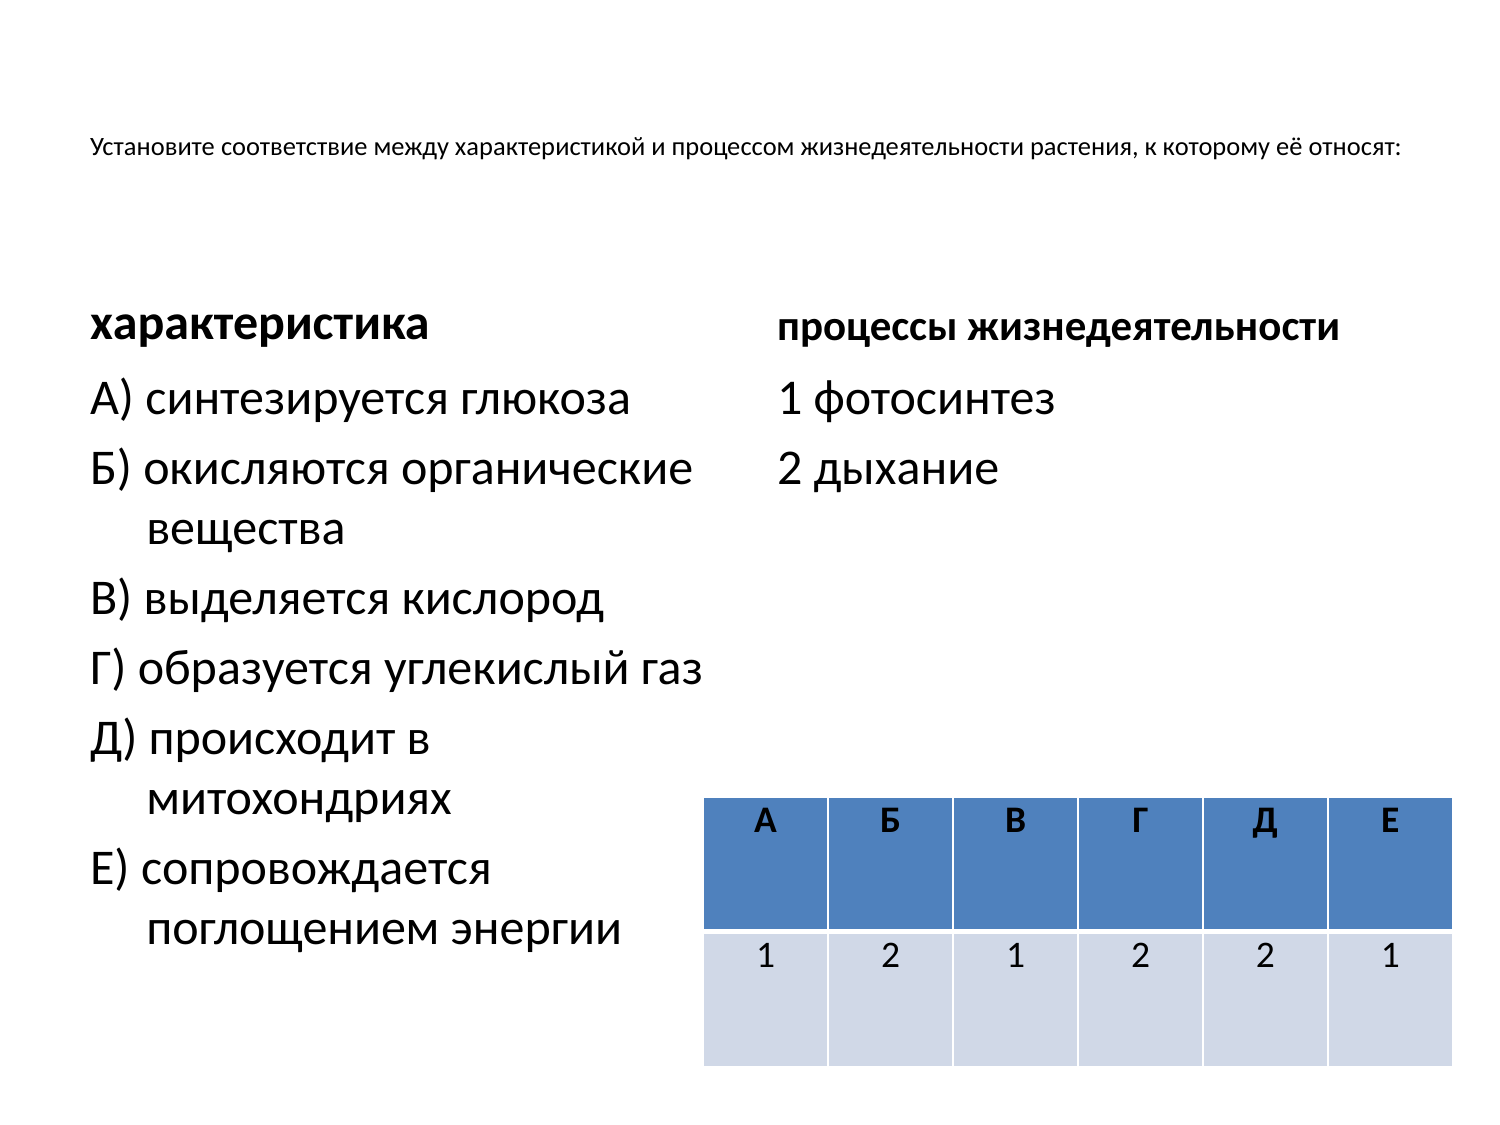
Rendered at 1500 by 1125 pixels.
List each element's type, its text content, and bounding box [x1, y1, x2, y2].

table_header Г [1079, 798, 1202, 929]
list А) синтезируется глюкоза Б) окисляются органические вещества В) выделяется кислород Г) образуется углекислый газ Д) происходит в митохондриях Е) сопровождается поглощением энергии [75, 356, 738, 1005]
table_cell 2 [1079, 934, 1202, 1066]
table_header Б [829, 798, 952, 929]
list характеристика [75, 251, 738, 356]
table_cell 1 [1329, 934, 1452, 1066]
list процессы жизнедеятельности [761, 251, 1425, 356]
table_cell 2 [829, 934, 952, 1066]
table_header В [954, 798, 1077, 929]
table_cell 2 [1204, 934, 1327, 1066]
table_header А [704, 798, 827, 929]
table_header Д [1204, 798, 1327, 929]
title Установите соответствие между характеристикой и процессом жизнедеятельности растения, к которому её относят: [75, 45, 1425, 233]
table_header Е [1329, 798, 1452, 929]
list 1 фотосинтез 2 дыхание [761, 356, 1425, 598]
table_cell 1 [954, 934, 1077, 1066]
table_cell 1 [704, 934, 827, 1066]
